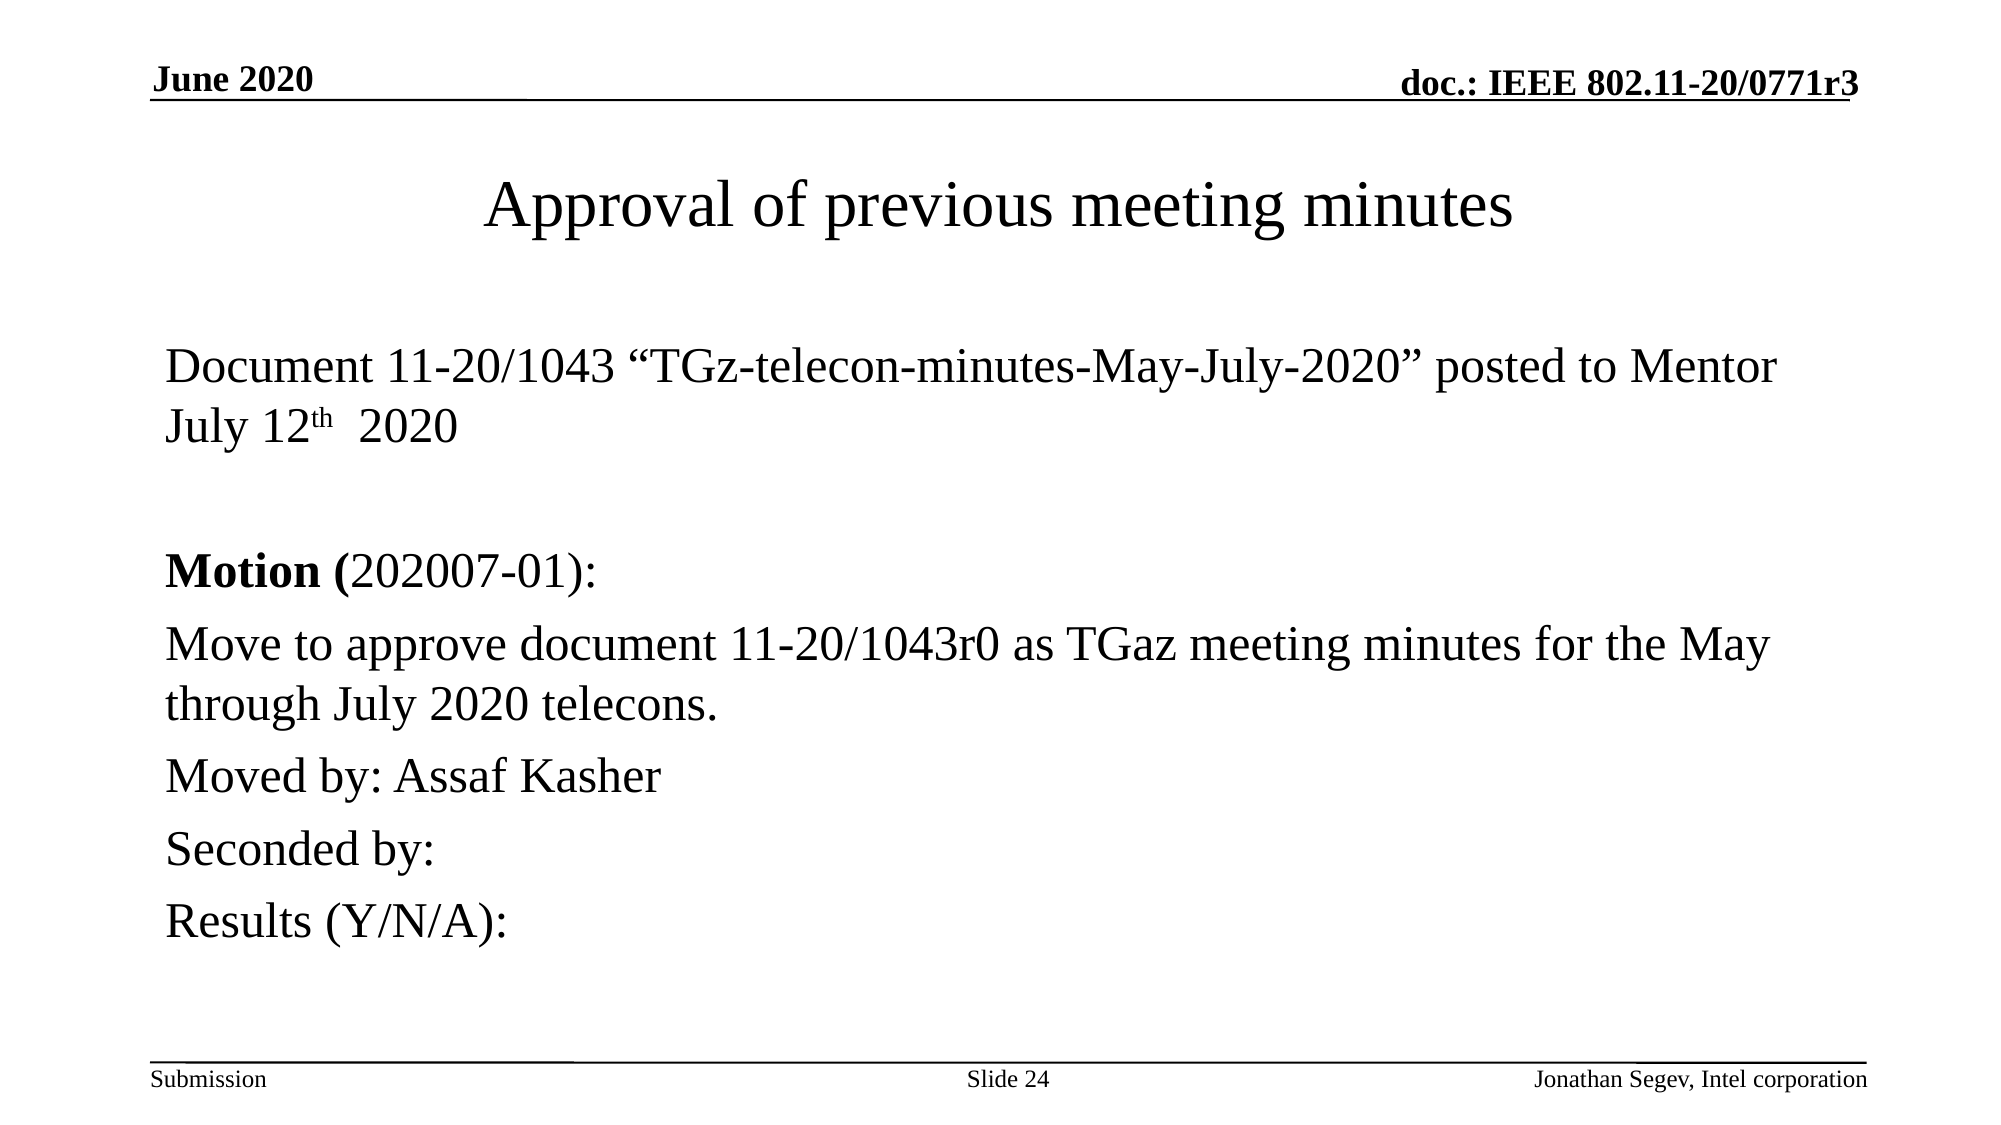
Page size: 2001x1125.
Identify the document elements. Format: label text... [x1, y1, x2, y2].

slide_number Slide 24 [950, 1061, 1067, 1123]
title Approval of previous meeting minutes [149, 112, 1850, 288]
list Document 11-20/1043 “TGz-telecon-minutes-May-July-2020” posted to Mentor July 12th 2020 Motion (202007-01): Move to approve document 11-20/1043r0 as TGaz meeting minutes for the May through July 2020 telecons. Moved by: Assaf Kasher Seconded by: Results (Y/N/A): [149, 324, 1850, 1000]
footer Jonathan Segev, Intel corporation [1171, 1061, 1869, 1093]
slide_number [152, 54, 563, 100]
